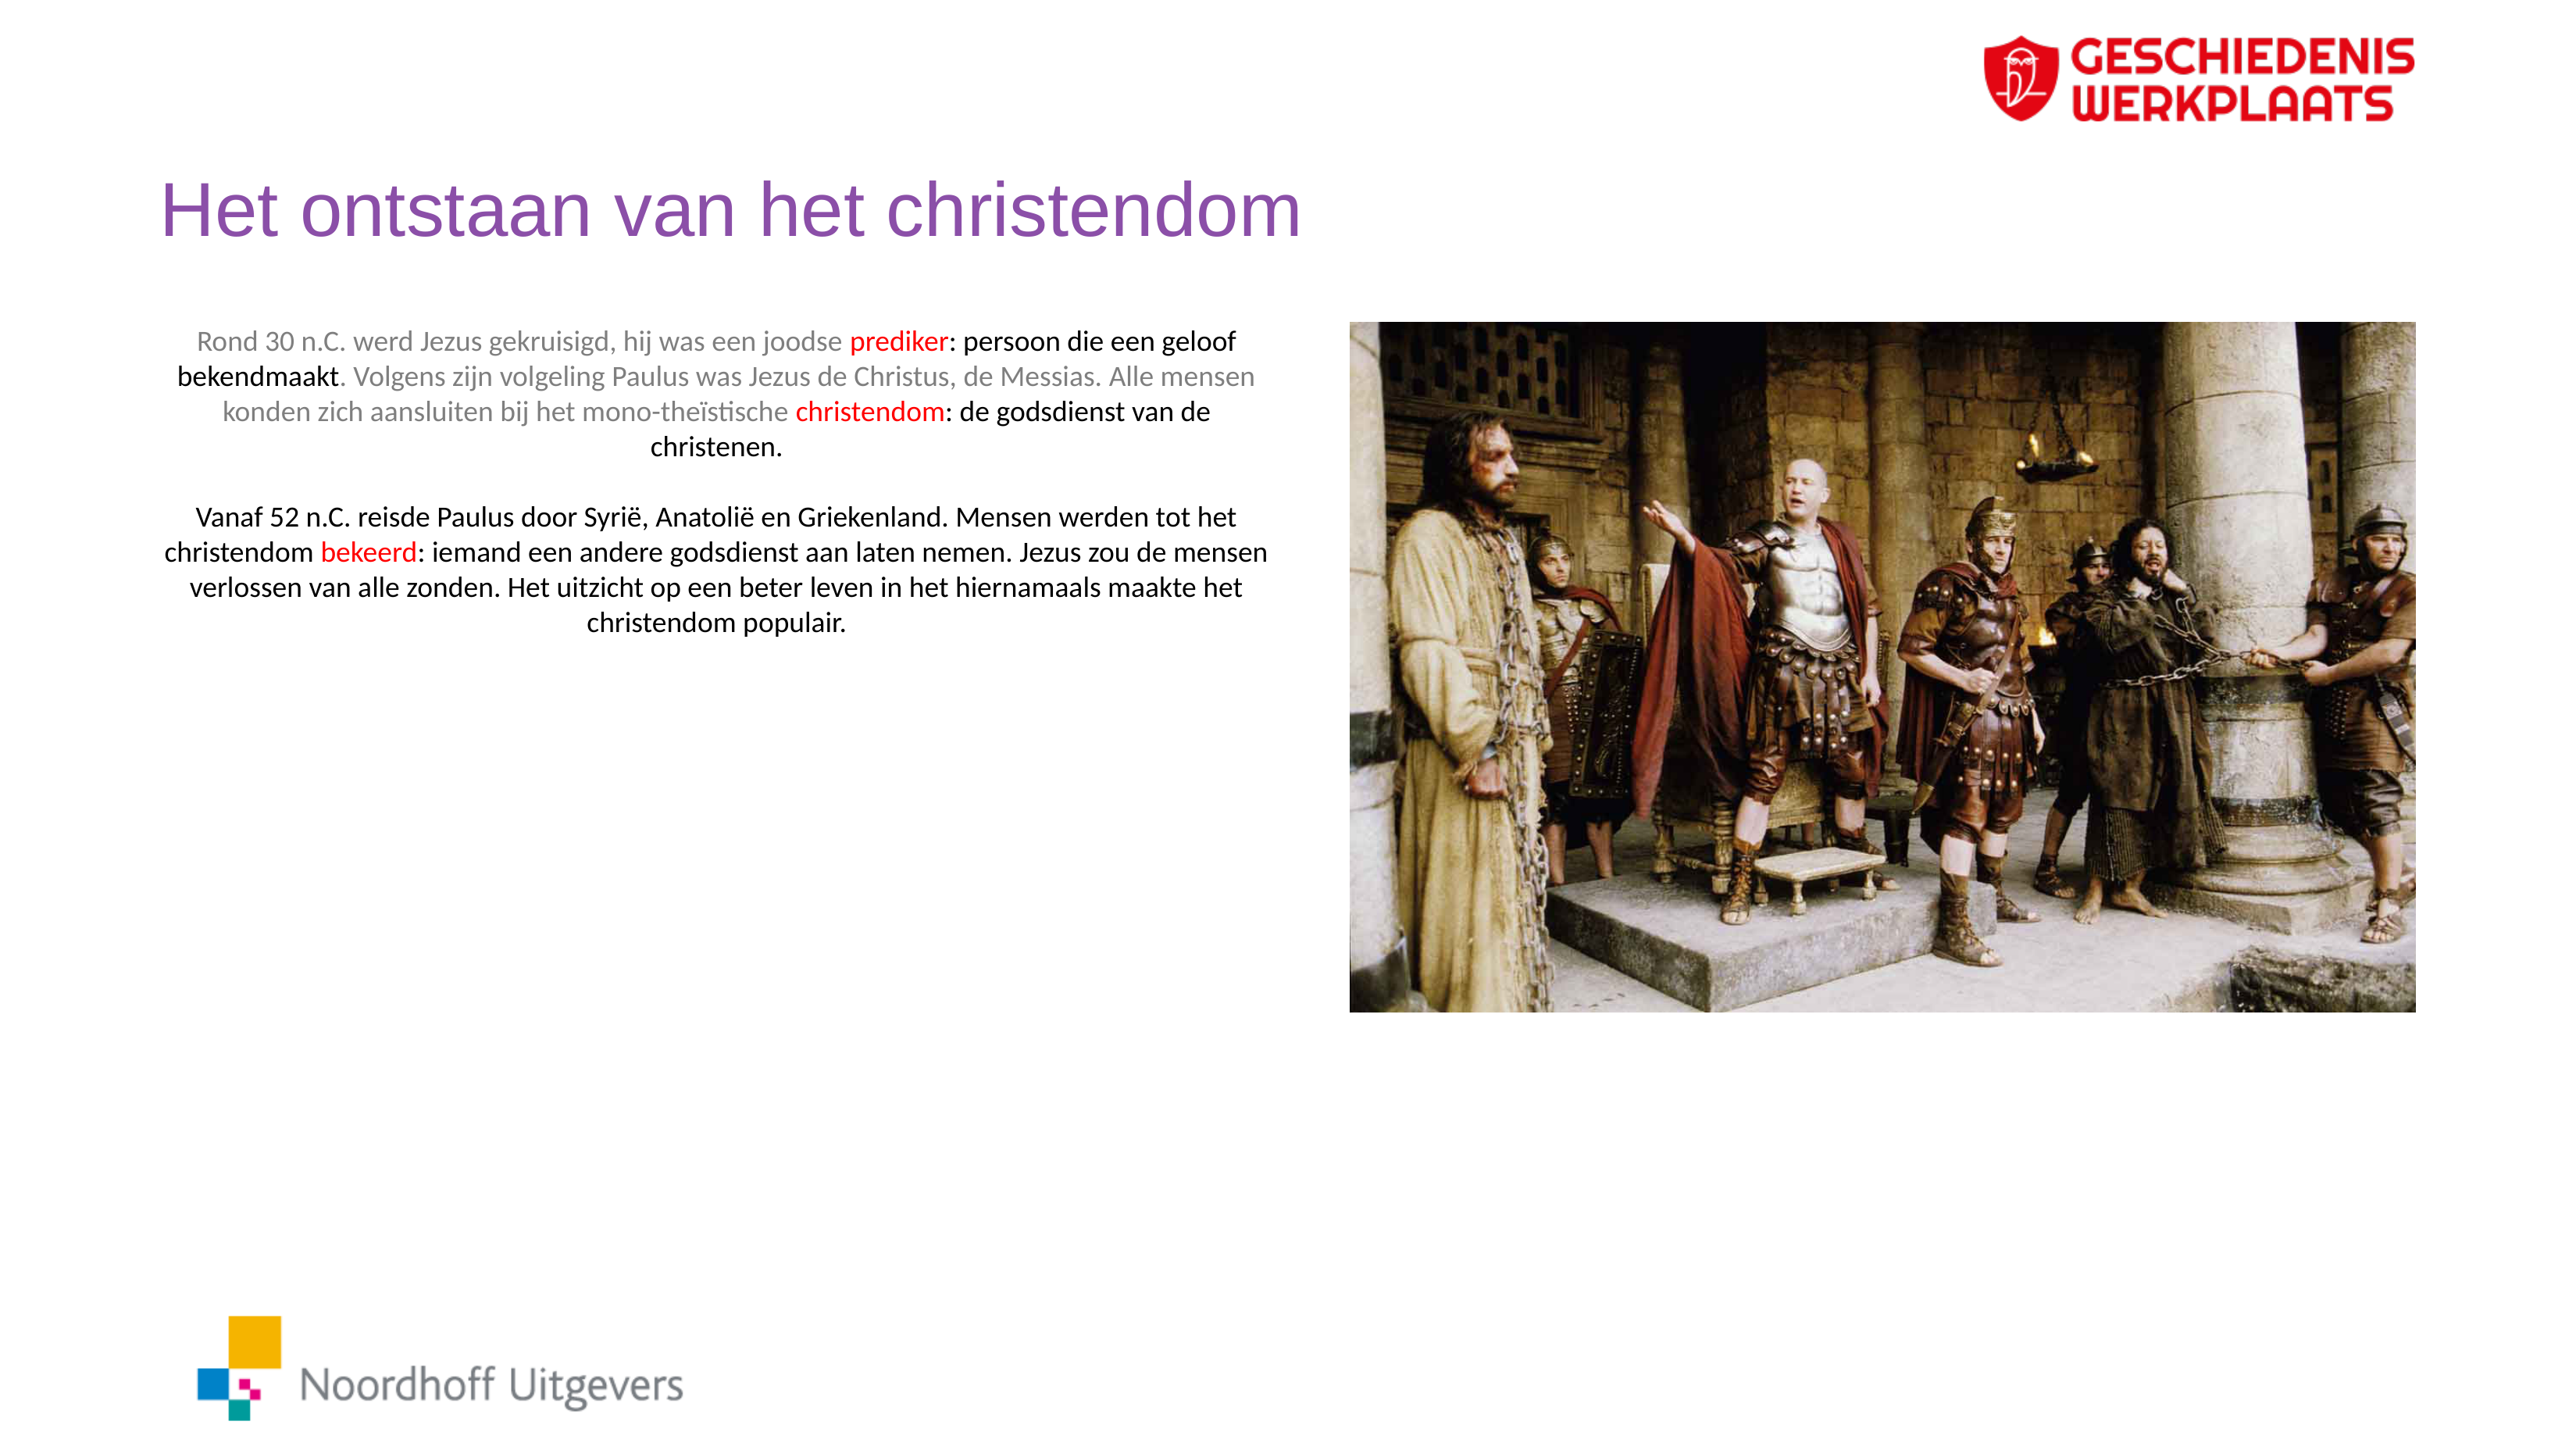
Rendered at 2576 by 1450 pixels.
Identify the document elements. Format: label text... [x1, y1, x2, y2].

title Het ontstaan van het christendom [159, 159, 2416, 266]
picture [1350, 322, 2416, 1012]
picture [1610, 0, 2576, 161]
list Rond 30 n.C. werd Jezus gekruisigd, hij was een joodse prediker: persoon die een geloof bekendmaakt. Volgens zijn volgeling Paulus was Jezus de Christus, de Messias. Alle mensen konden zich aansluiten bij het mono-theïstische christendom: de godsdienst van de christenen. Vanaf 52 n.C. reisde Paulus door Syrië, Anatolië en Griekenland. Mensen werden tot het christendom bekeerd: iemand een andere godsdienst aan laten nemen. Jezus zou de mensen verlossen van alle zonden. Het uitzicht op een beter leven in het hiernamaals maakte het christendom populair. [159, 322, 1288, 1288]
picture [159, 1288, 802, 1449]
